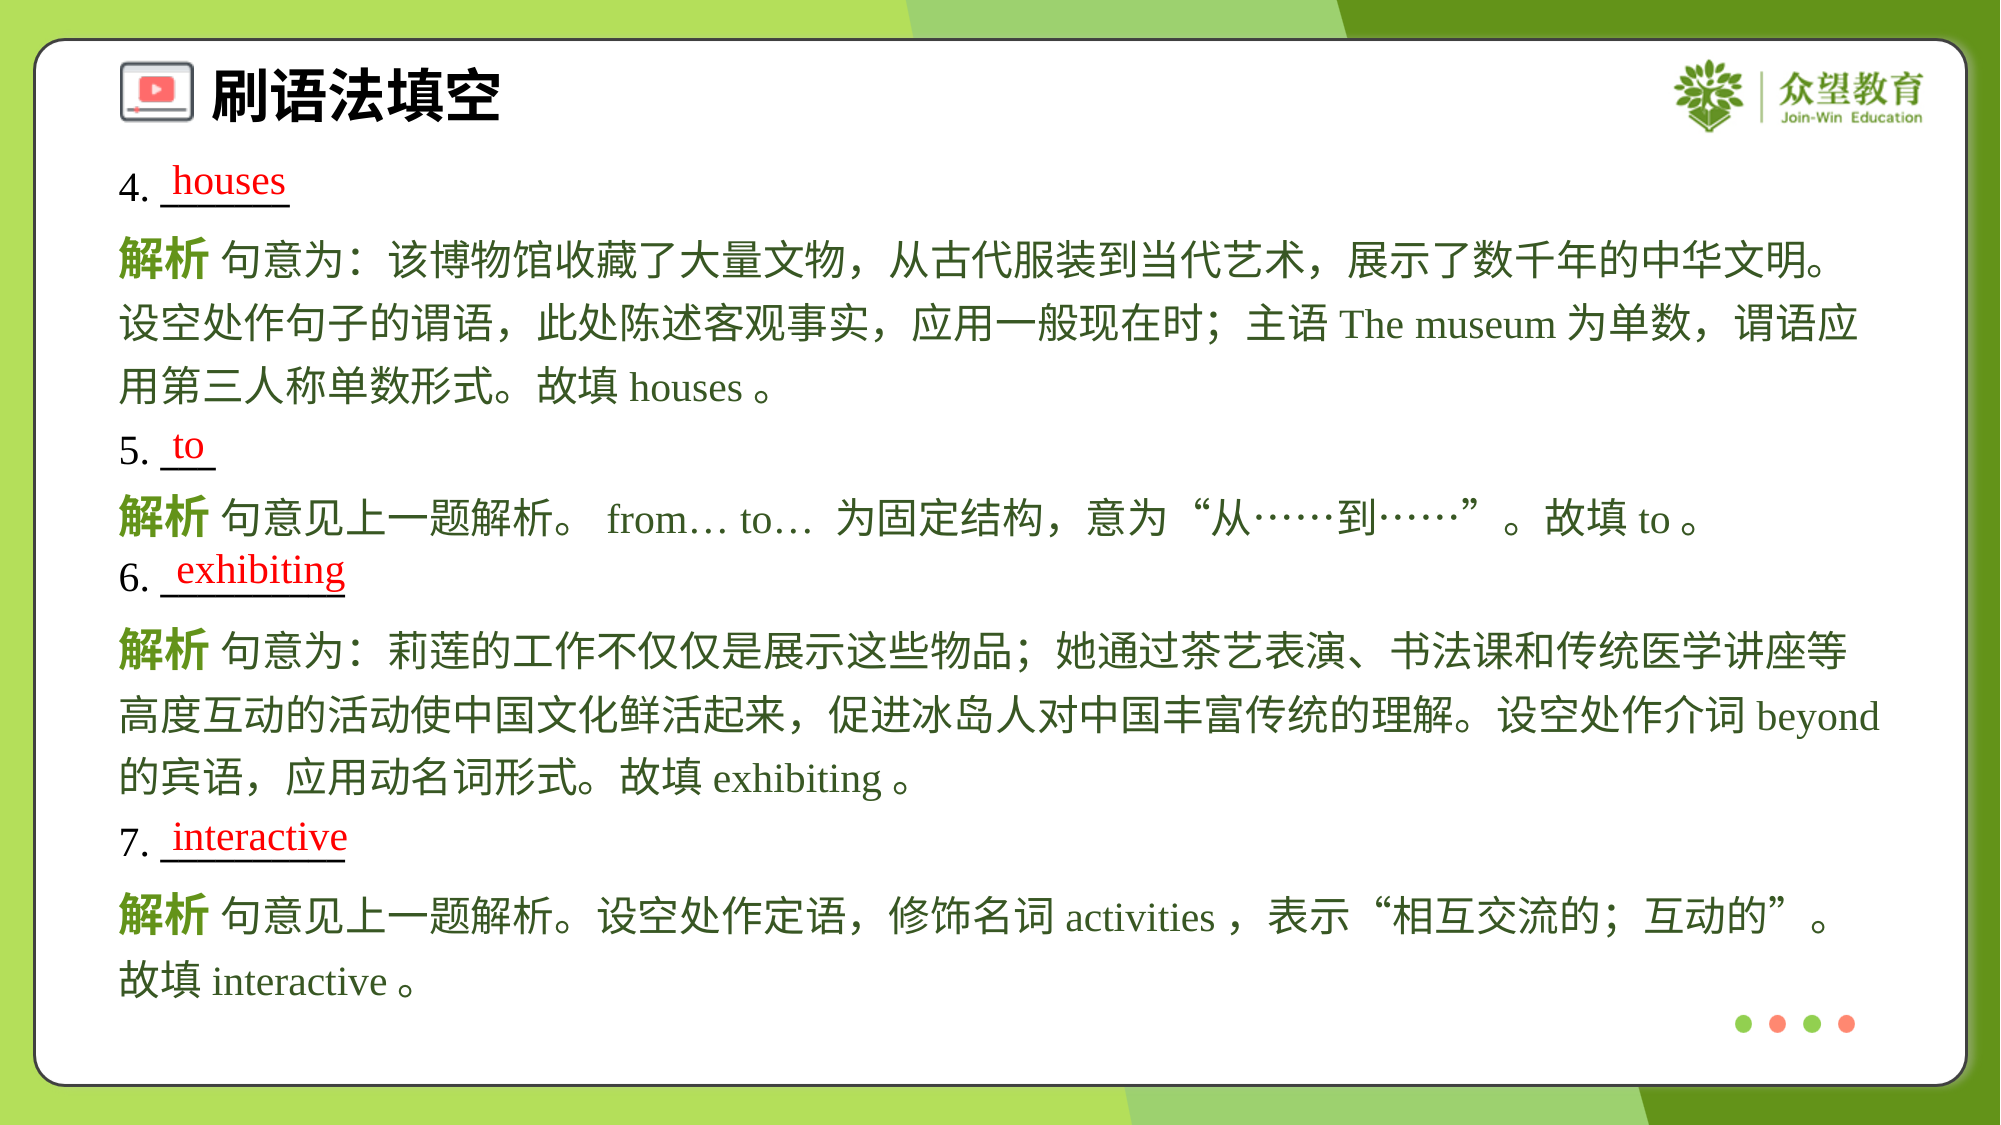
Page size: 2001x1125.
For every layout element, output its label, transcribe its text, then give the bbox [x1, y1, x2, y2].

text_box 4. _______ [118, 146, 1883, 204]
picture [0, 0, 2000, 1125]
text_box 解析 句意为：该博物馆收藏了大量文物，从古代服装到当代艺术，展示了数千年的中华文明。设空处作句子的谓语，此处陈述客观事实，应用一般现在时；主语The museum为单数，谓语应用第三人称单数形式。故填houses。 [118, 215, 1883, 405]
text_box 6. __________ [118, 537, 1883, 595]
text_box 解析 句意见上一题解析。from… to… 为固定结构，意为“从……到……”。故填to。 [118, 473, 1883, 536]
text_box to [167, 404, 210, 463]
text_box interactive [167, 796, 353, 854]
text_box 解析 句意为：莉莲的工作不仅仅是展示这些物品；她通过茶艺表演、书法课和传统医学讲座等高度互动的活动使中国文化鲜活起来，促进冰岛人对中国丰富传统的理解。设空处作介词beyond的宾语，应用动名词形式。故填exhibiting。 [118, 607, 1883, 797]
text_box 7. __________ [118, 802, 1883, 860]
text_box houses [167, 140, 291, 199]
text_box 解析 句意见上一题解析。设空处作定语，修饰名词activities，表示“相互交流的；互动的”。故填interactive。 [118, 872, 1883, 999]
text_box exhibiting [172, 529, 350, 587]
text_box 5. ___ [118, 410, 1883, 468]
